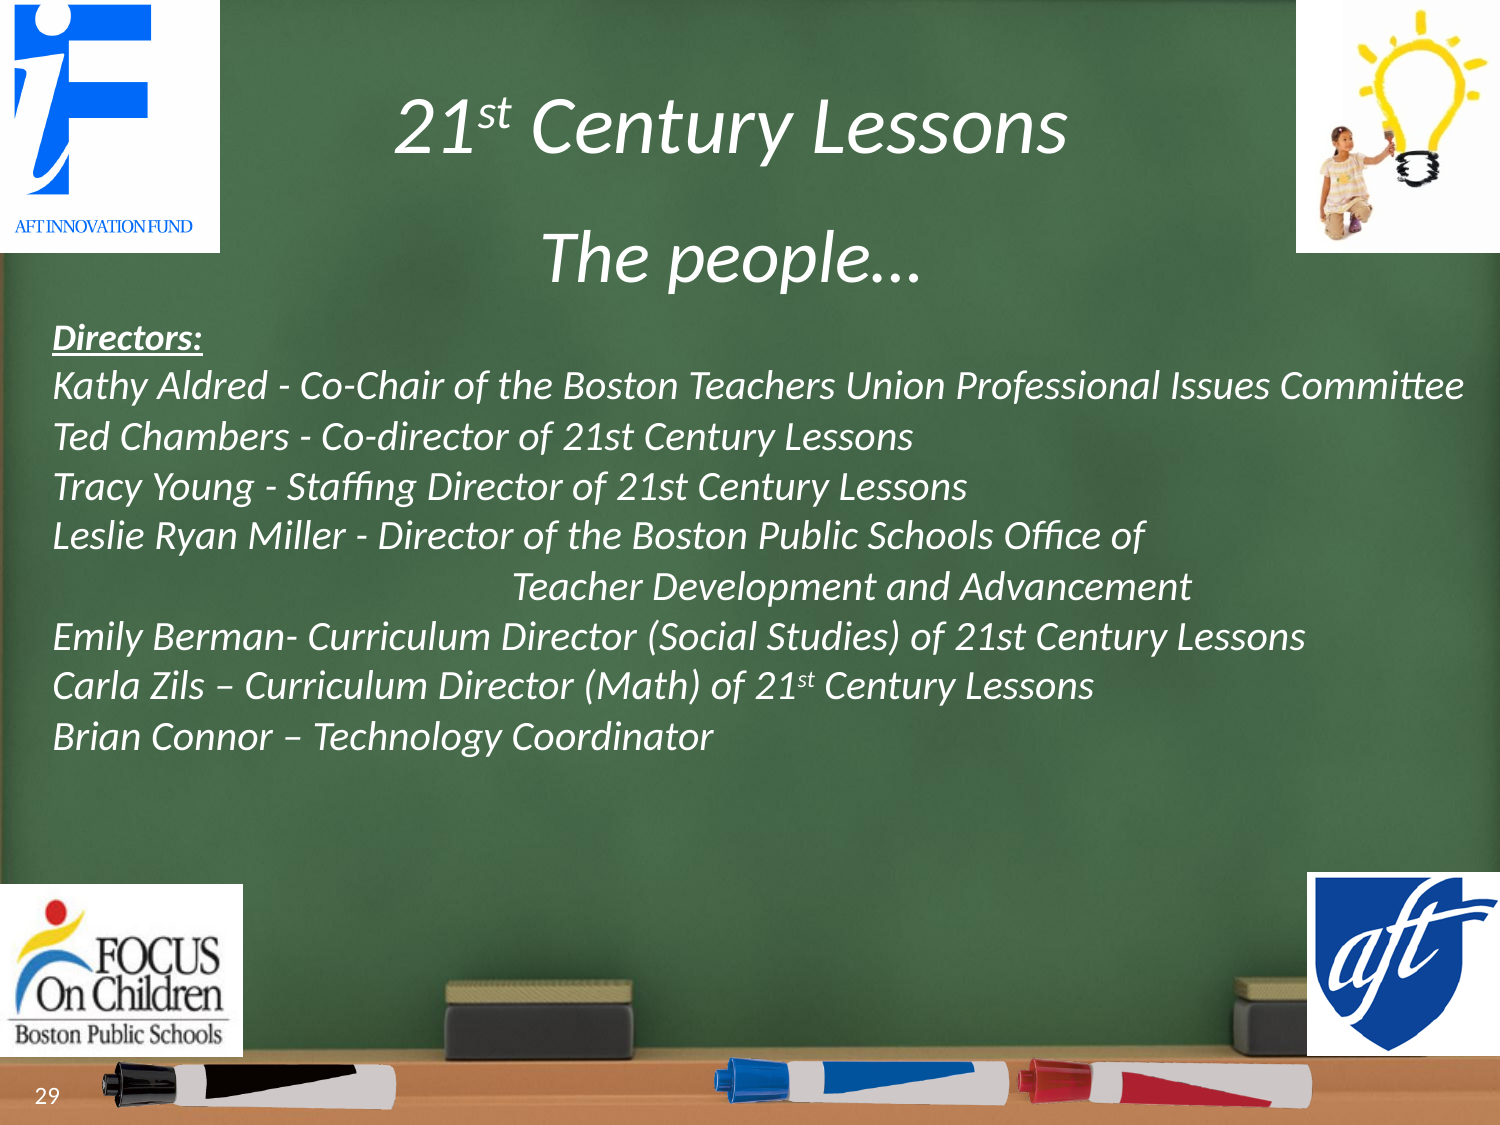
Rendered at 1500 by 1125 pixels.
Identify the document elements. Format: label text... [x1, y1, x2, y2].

picture [0, 0, 1500, 1125]
text_box The people… [506, 199, 956, 305]
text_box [99, 1051, 1315, 1116]
text_box 21st Century Lessons [368, 62, 1094, 178]
text_box Directors: Kathy Aldred - Co-Chair of the Boston Teachers Union Professional Issues Committee Ted Chambers - Co-director of 21st Century Lessons Tracy Young - Staffing Director of 21st Century Lessons Leslie Ryan Miller - Director of the Boston Public Schools Office of Teacher Development and Advancement Emily Berman- Curriculum Director (Social Studies) of 21st Century Lessons Carla Zils – Curriculum Director (Math) of 21st Century Lessons Brian Connor – Technology Coordinator [37, 305, 1500, 766]
slide_number 29 [0, 1065, 75, 1125]
